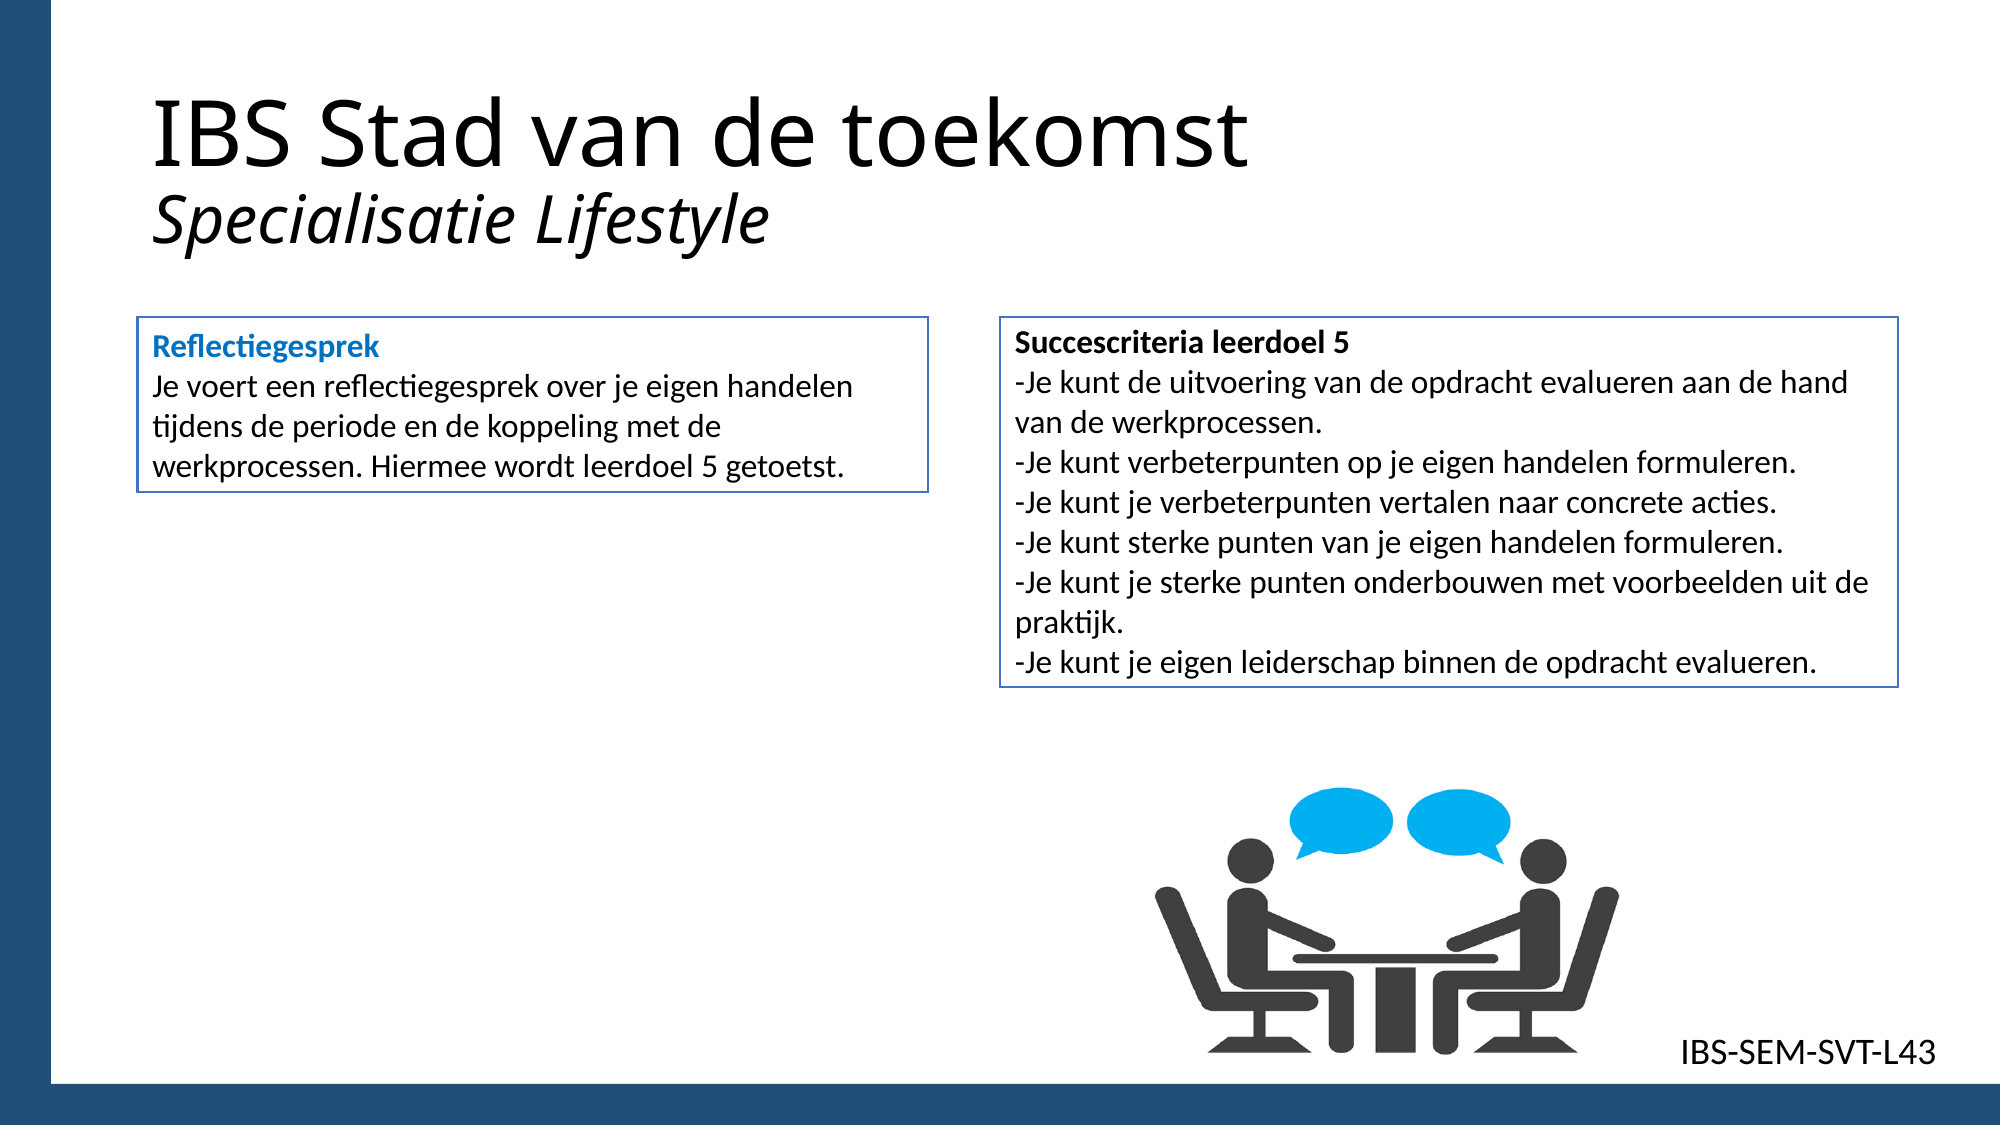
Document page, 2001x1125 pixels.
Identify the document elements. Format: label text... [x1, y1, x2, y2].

title IBS Stad van de toekomst Specialisatie Lifestyle [137, 63, 1863, 282]
picture [1105, 766, 1663, 1081]
text_box IBS-SEM-SVT-L43 [1665, 1019, 1952, 1080]
text_box [0, 0, 52, 1125]
text_box [50, 1083, 2000, 1125]
text_box Reflectiegesprek Je voert een reflectiegesprek over je eigen handelen tijdens de periode en de koppeling met de werkprocessen. Hiermee wordt leerdoel 5 getoetst. [136, 316, 929, 493]
text_box Succescriteria leerdoel 5 -Je kunt de uitvoering van de opdracht evalueren aan de hand van de werkprocessen. -Je kunt verbeterpunten op je eigen handelen formuleren. -Je kunt je verbeterpunten vertalen naar concrete acties. -Je kunt sterke punten van je eigen handelen formuleren. -Je kunt je sterke punten onderbouwen met voorbeelden uit de praktijk. -Je kunt je eigen leiderschap binnen de opdracht evalueren. [999, 316, 1899, 688]
